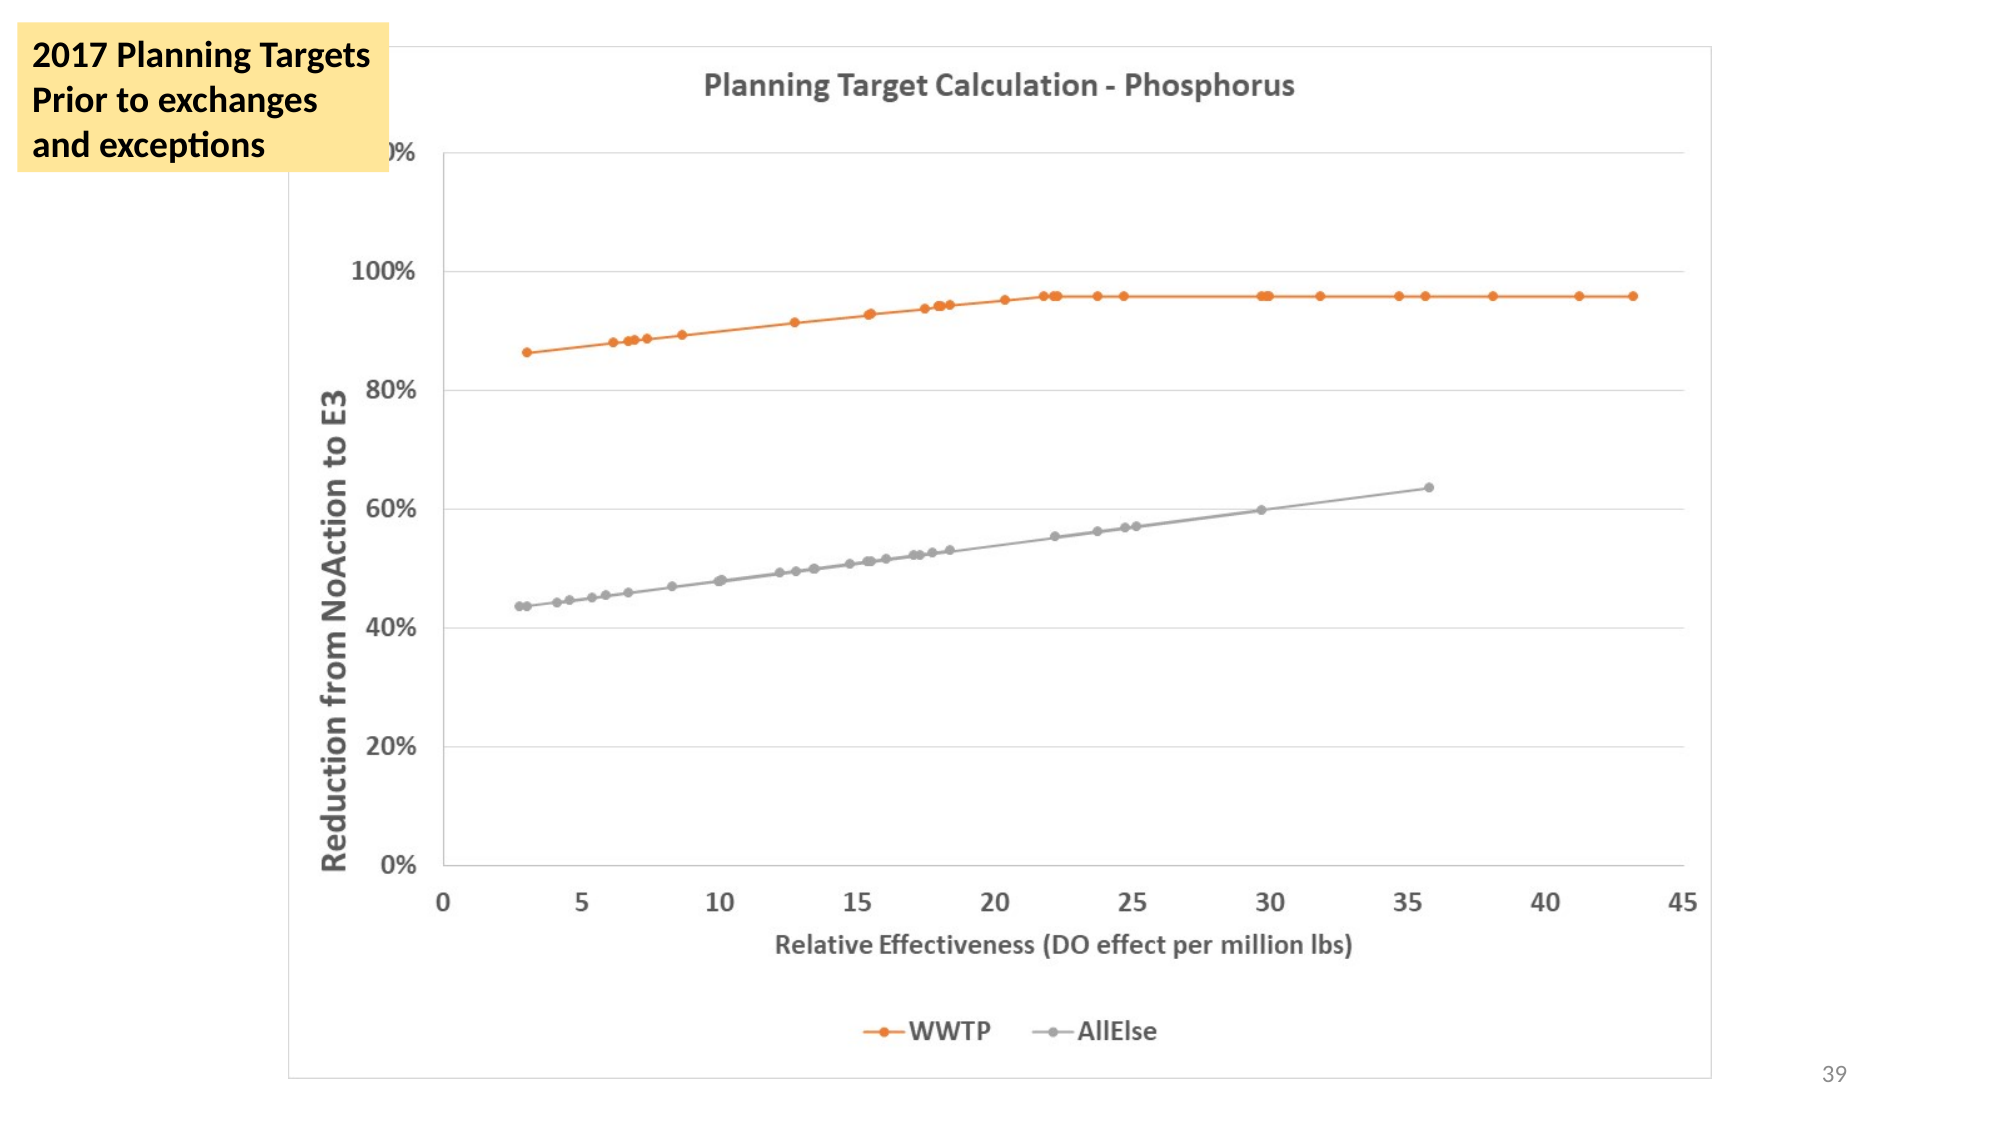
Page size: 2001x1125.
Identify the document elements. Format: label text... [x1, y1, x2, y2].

picture [288, 46, 1712, 1079]
slide_number 39 [1412, 1042, 1863, 1103]
text_box 2017 Planning Targets Prior to exchanges and exceptions [17, 22, 390, 173]
